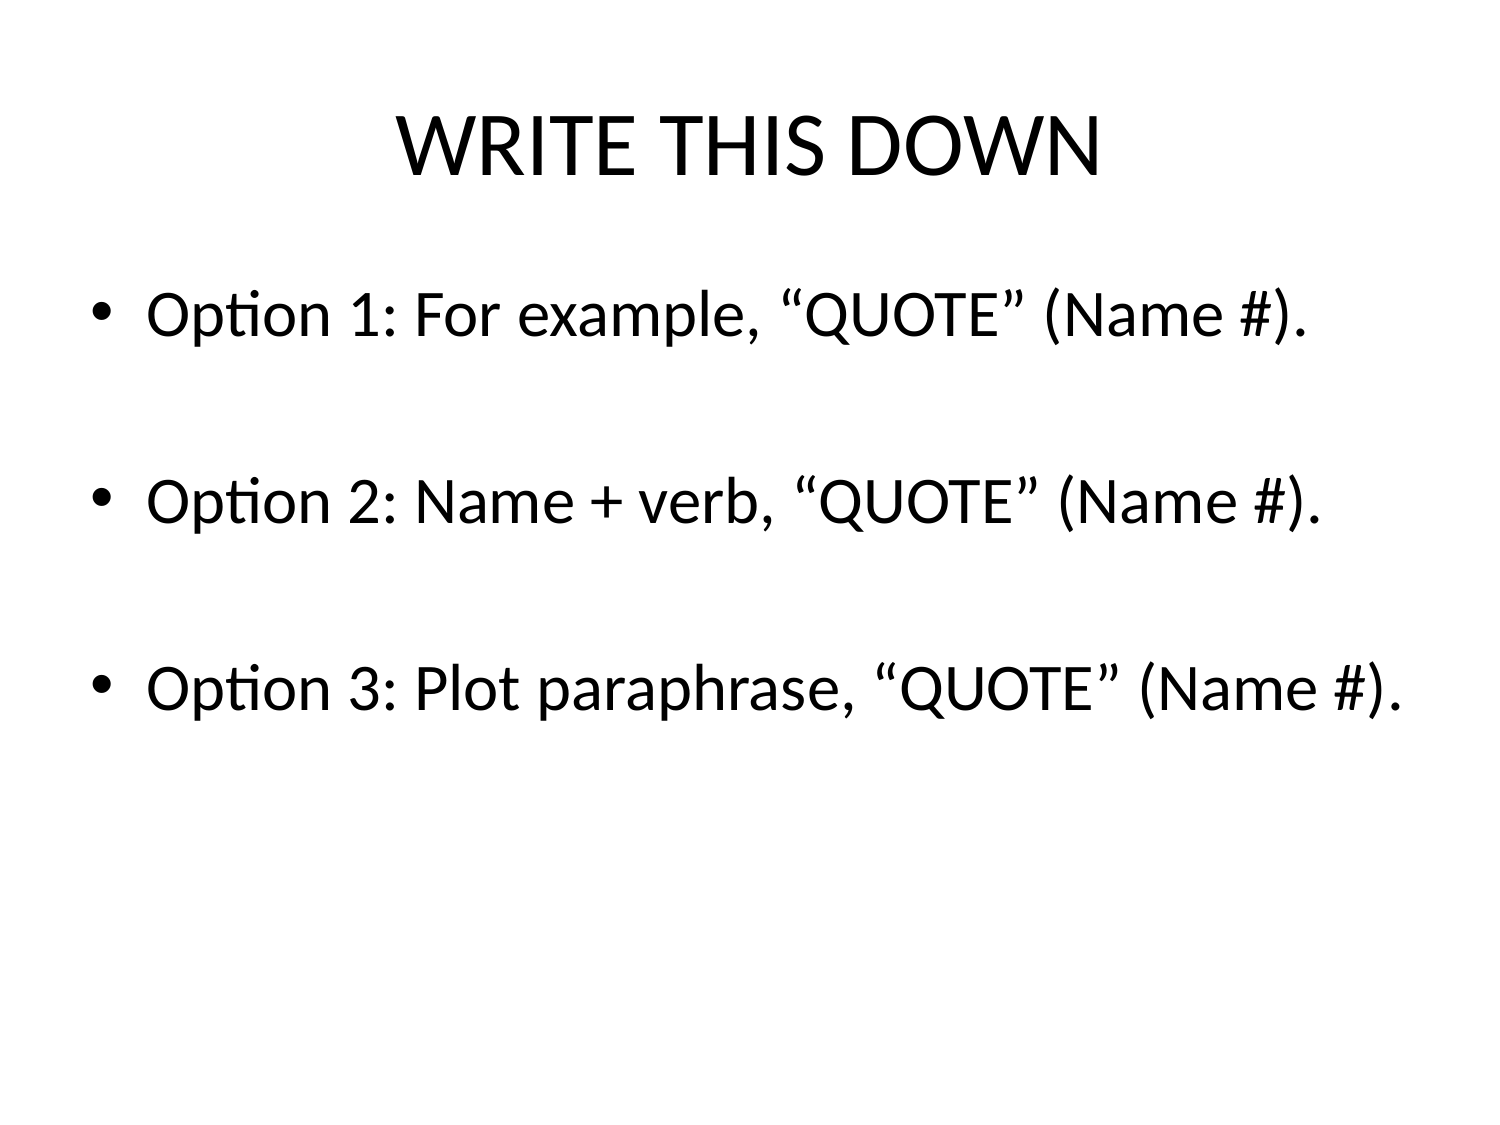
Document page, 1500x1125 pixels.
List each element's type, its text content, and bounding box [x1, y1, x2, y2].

title WRITE THIS DOWN [75, 45, 1425, 233]
list Option 1: For example, “QUOTE” (Name #). Option 2: Name + verb, “QUOTE” (Name #). Option 3: Plot paraphrase, “QUOTE” (Name #). [75, 262, 1425, 1005]
